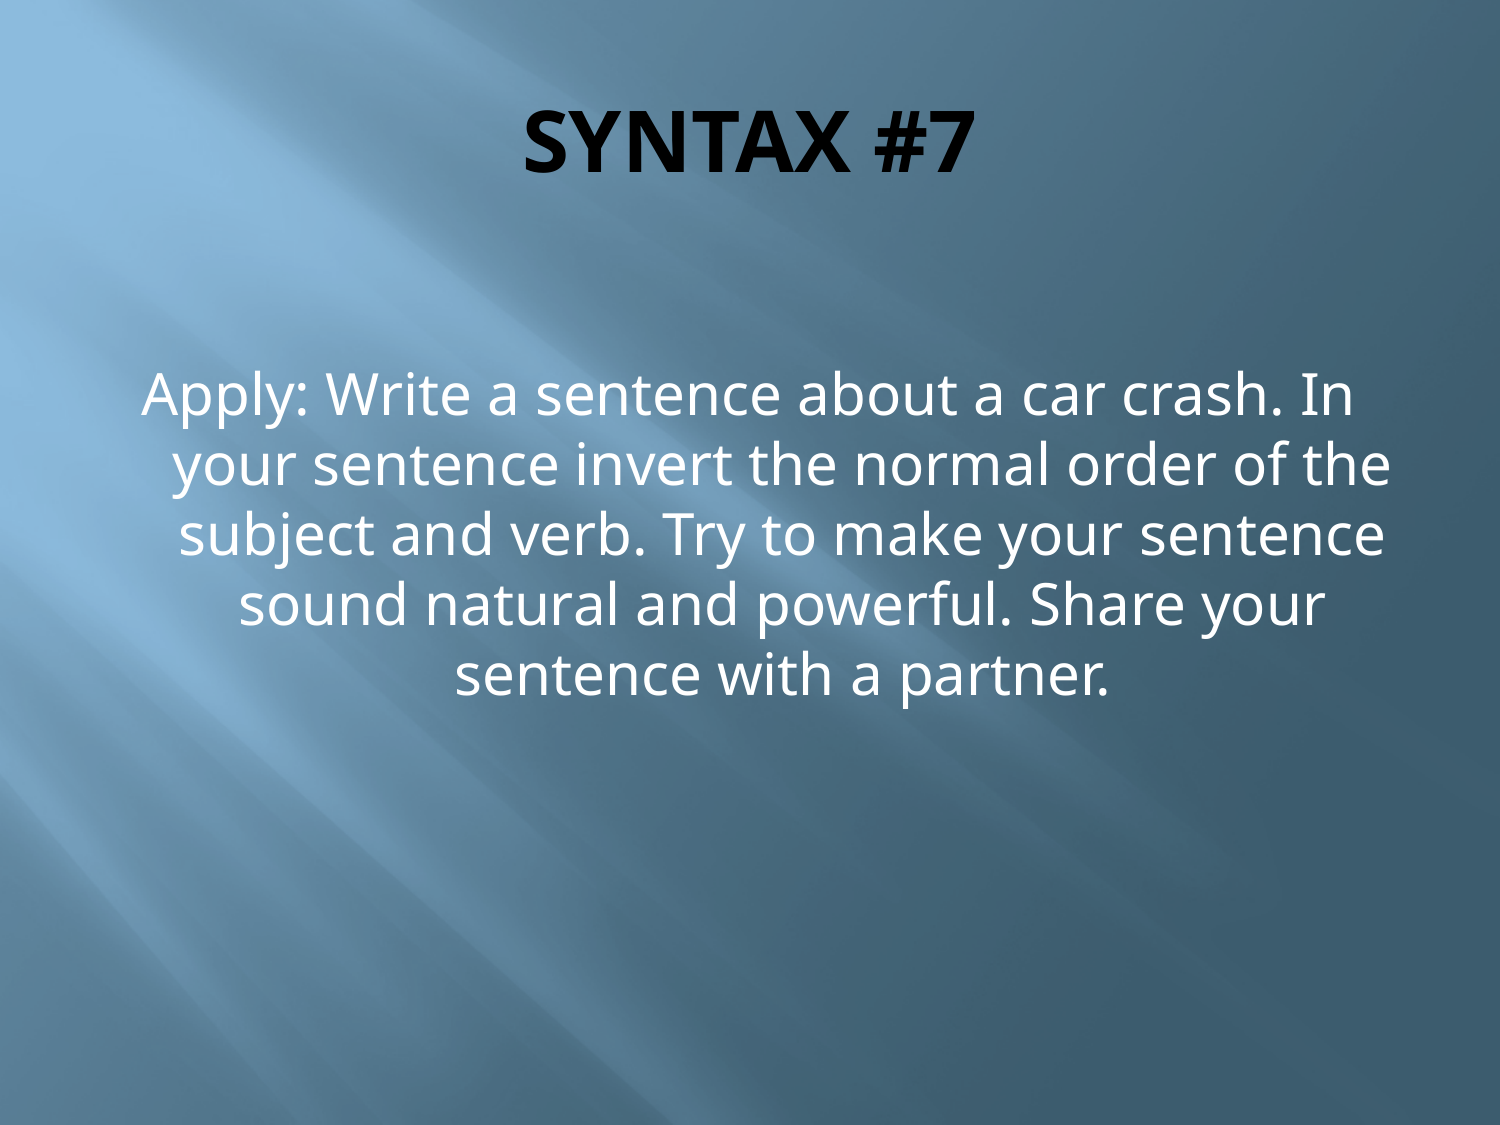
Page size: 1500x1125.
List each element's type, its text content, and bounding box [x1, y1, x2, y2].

title SYNTAX #7 [75, 45, 1425, 233]
list Apply: Write a sentence about a car crash. In your sentence invert the normal order of the subject and verb. Try to make your sentence sound natural and powerful. Share your sentence with a partner. [62, 350, 1413, 875]
